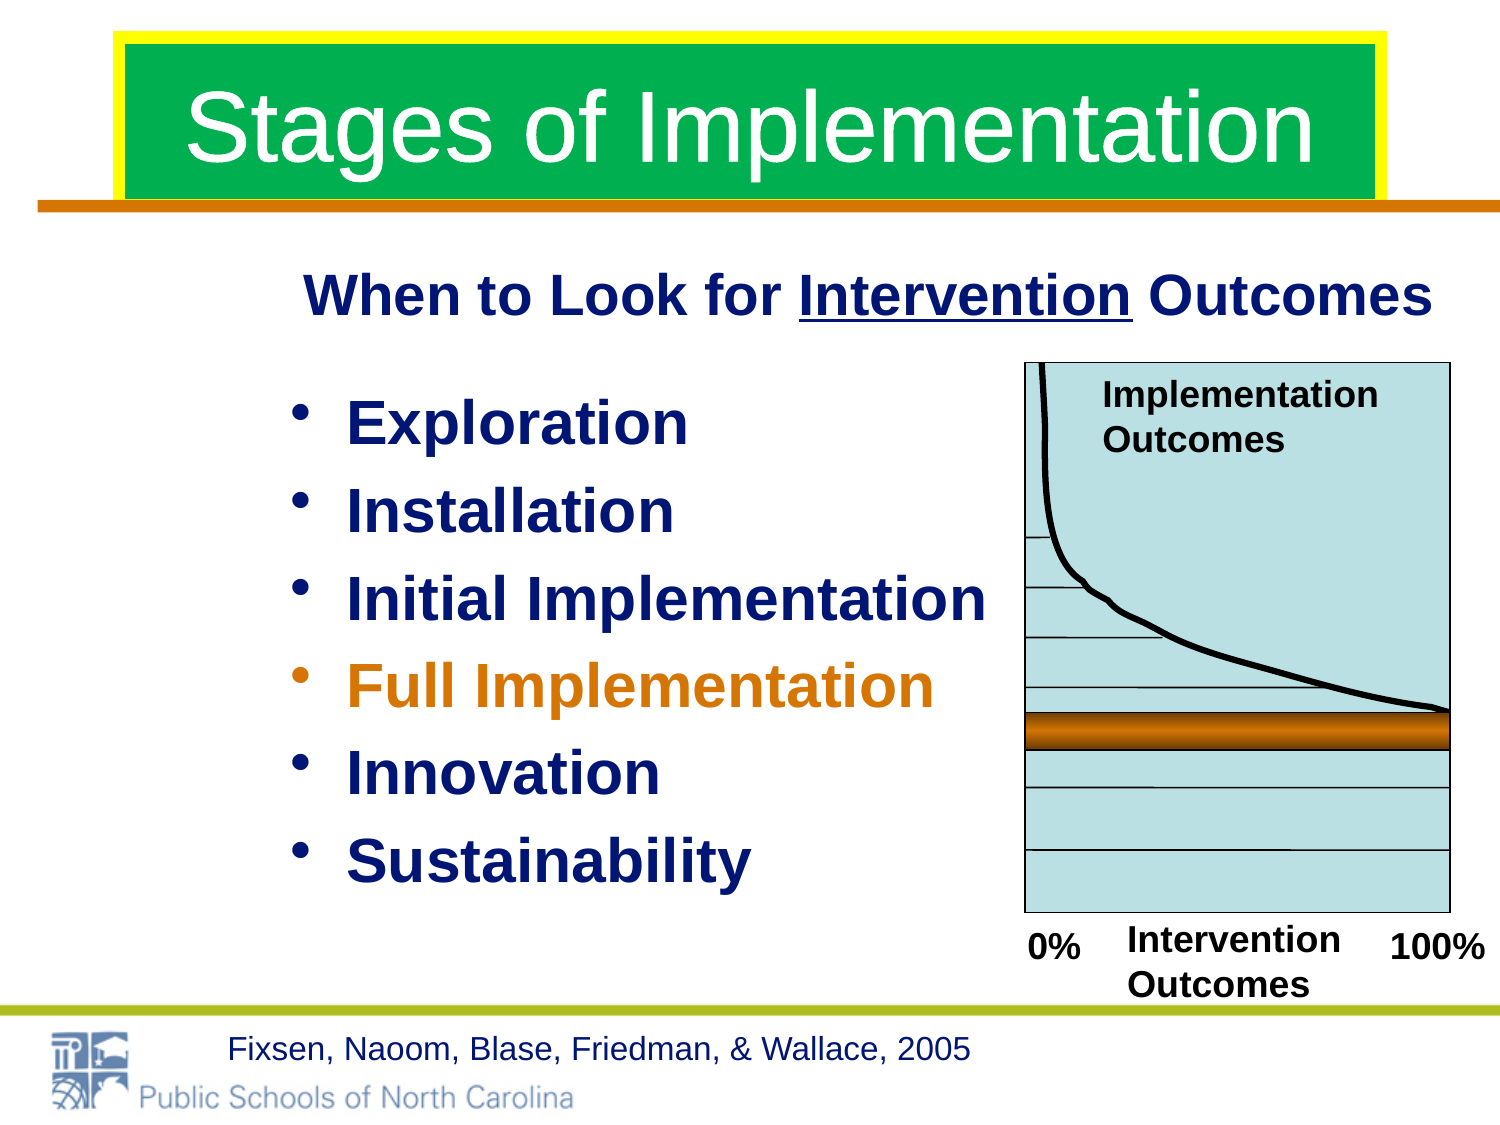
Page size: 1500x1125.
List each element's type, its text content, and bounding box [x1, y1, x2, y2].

text_box [37, 199, 1500, 213]
picture [0, 1, 1500, 1124]
title Stages of Implementation [118, 37, 1382, 199]
text_box Fixsen, Naoom, Blase, Friedman, & Wallace, 2005 [212, 1019, 1288, 1075]
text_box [1012, 362, 1500, 1013]
text_box When to Look for Intervention Outcomes [237, 249, 1500, 335]
list Exploration Installation Initial Implementation Full Implementation Innovation Sustainability [274, 374, 1007, 976]
